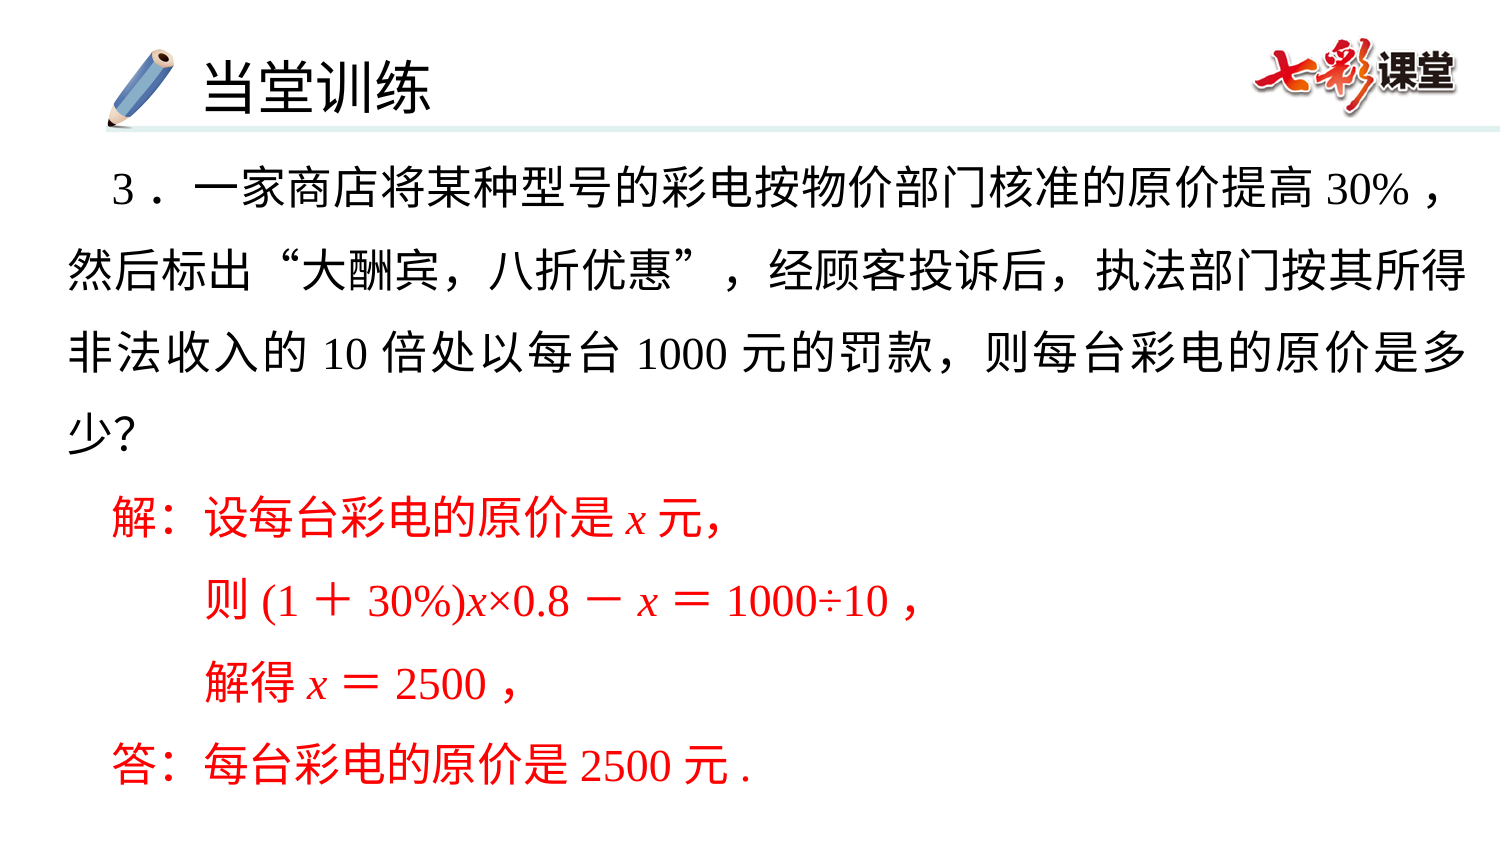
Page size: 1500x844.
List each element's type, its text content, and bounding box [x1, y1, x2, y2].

picture [100, 32, 181, 123]
text_box 3．一家商店将某种型号的彩电按物价部门核准的原价提高30%，然后标出“大酬宾，八折优惠”，经顾客投诉后，执法部门按其所得非法收入的10倍处以每台1000元的罚款，则每台彩电的原价是多少？ 解：设每台彩电的原价是x元， 则(1＋30%)x×0.8－x＝1000÷10， 解得x＝2500， 答：每台彩电的原价是2500元. [53, 123, 1483, 799]
picture [1249, 32, 1461, 118]
